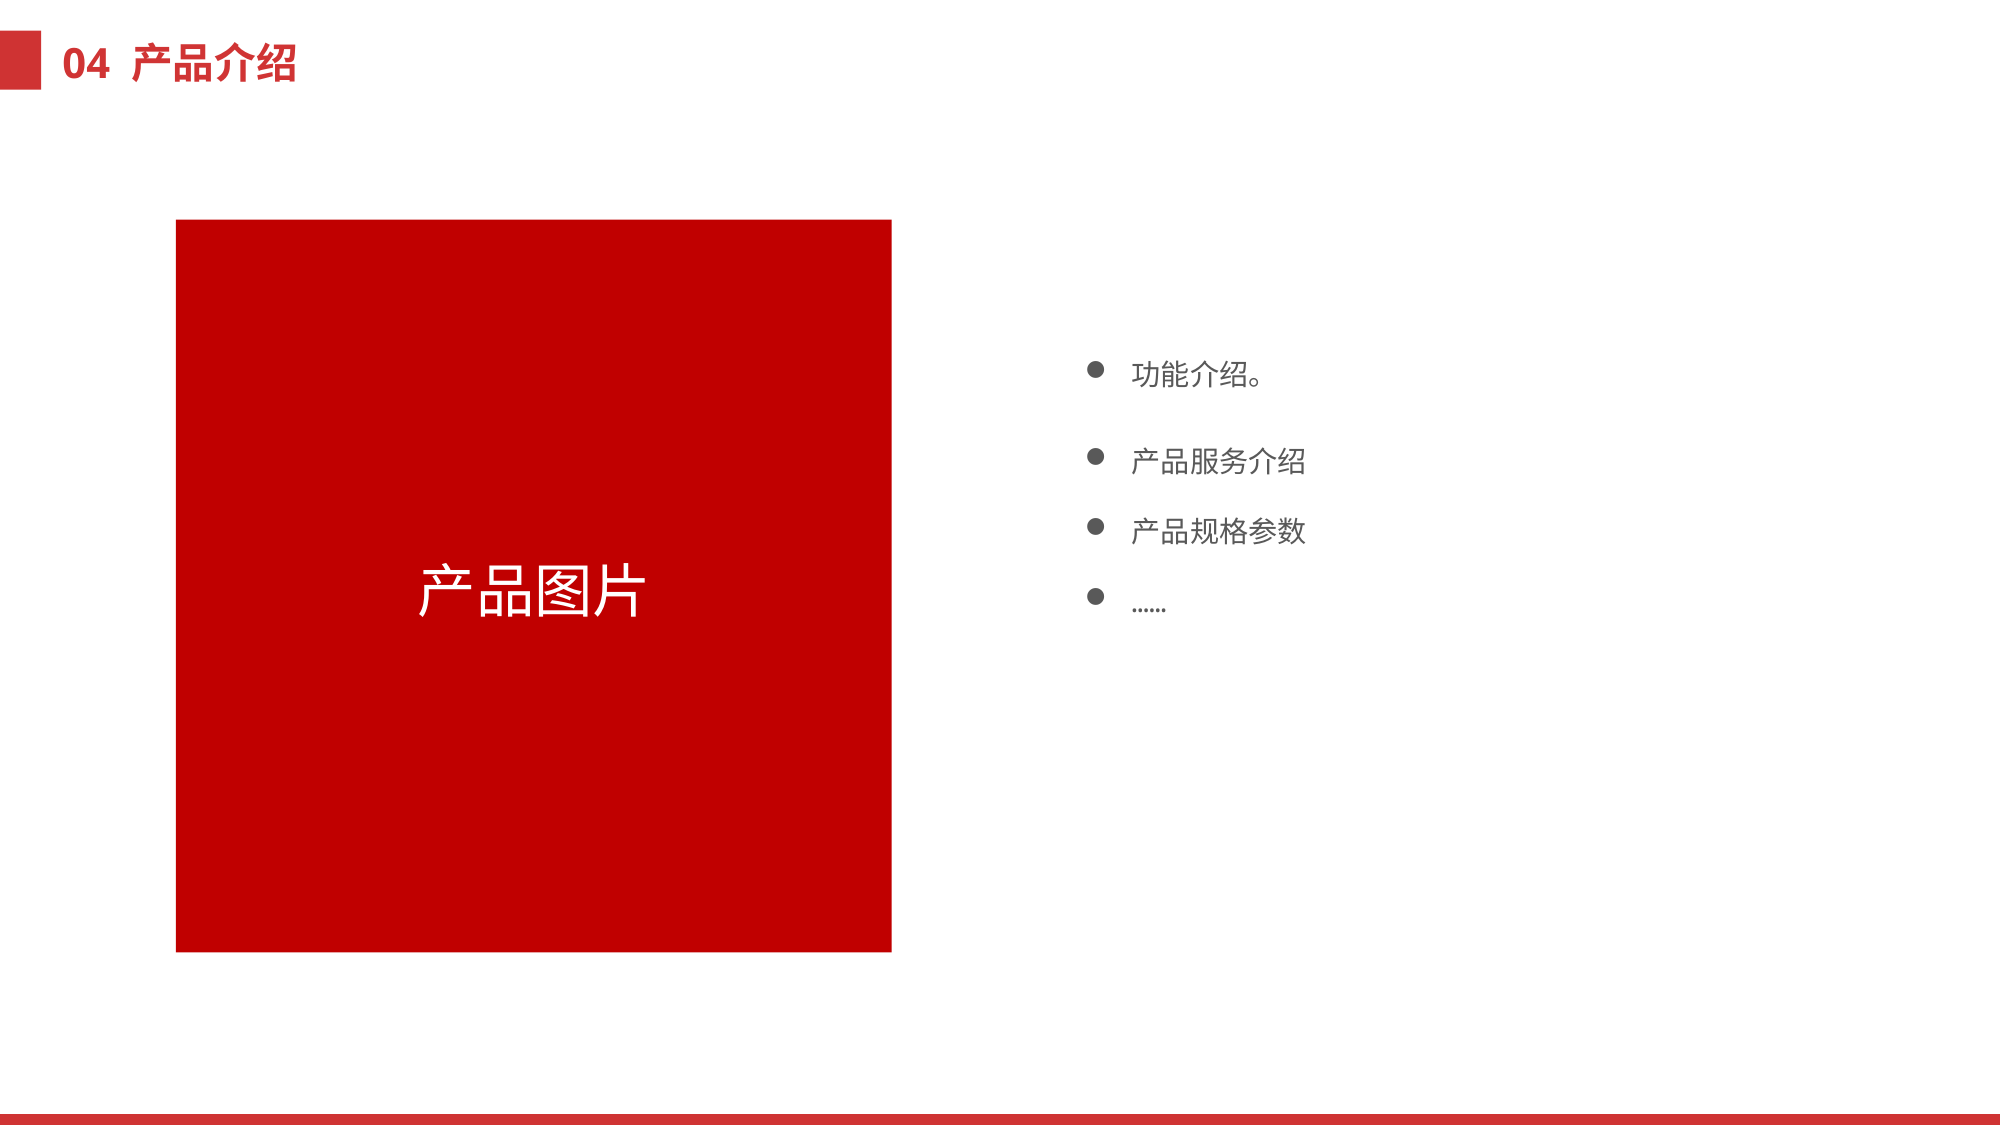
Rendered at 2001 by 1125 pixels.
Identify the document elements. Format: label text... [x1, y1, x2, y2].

text_box [175, 219, 892, 953]
text_box 功能介绍。 产品服务介绍 产品规格参数 …… [1070, 348, 1765, 626]
text_box [0, 1112, 2000, 1125]
text_box 04 产品介绍 [36, 29, 700, 95]
text_box [0, 29, 36, 91]
text_box 产品图片 [402, 525, 700, 632]
